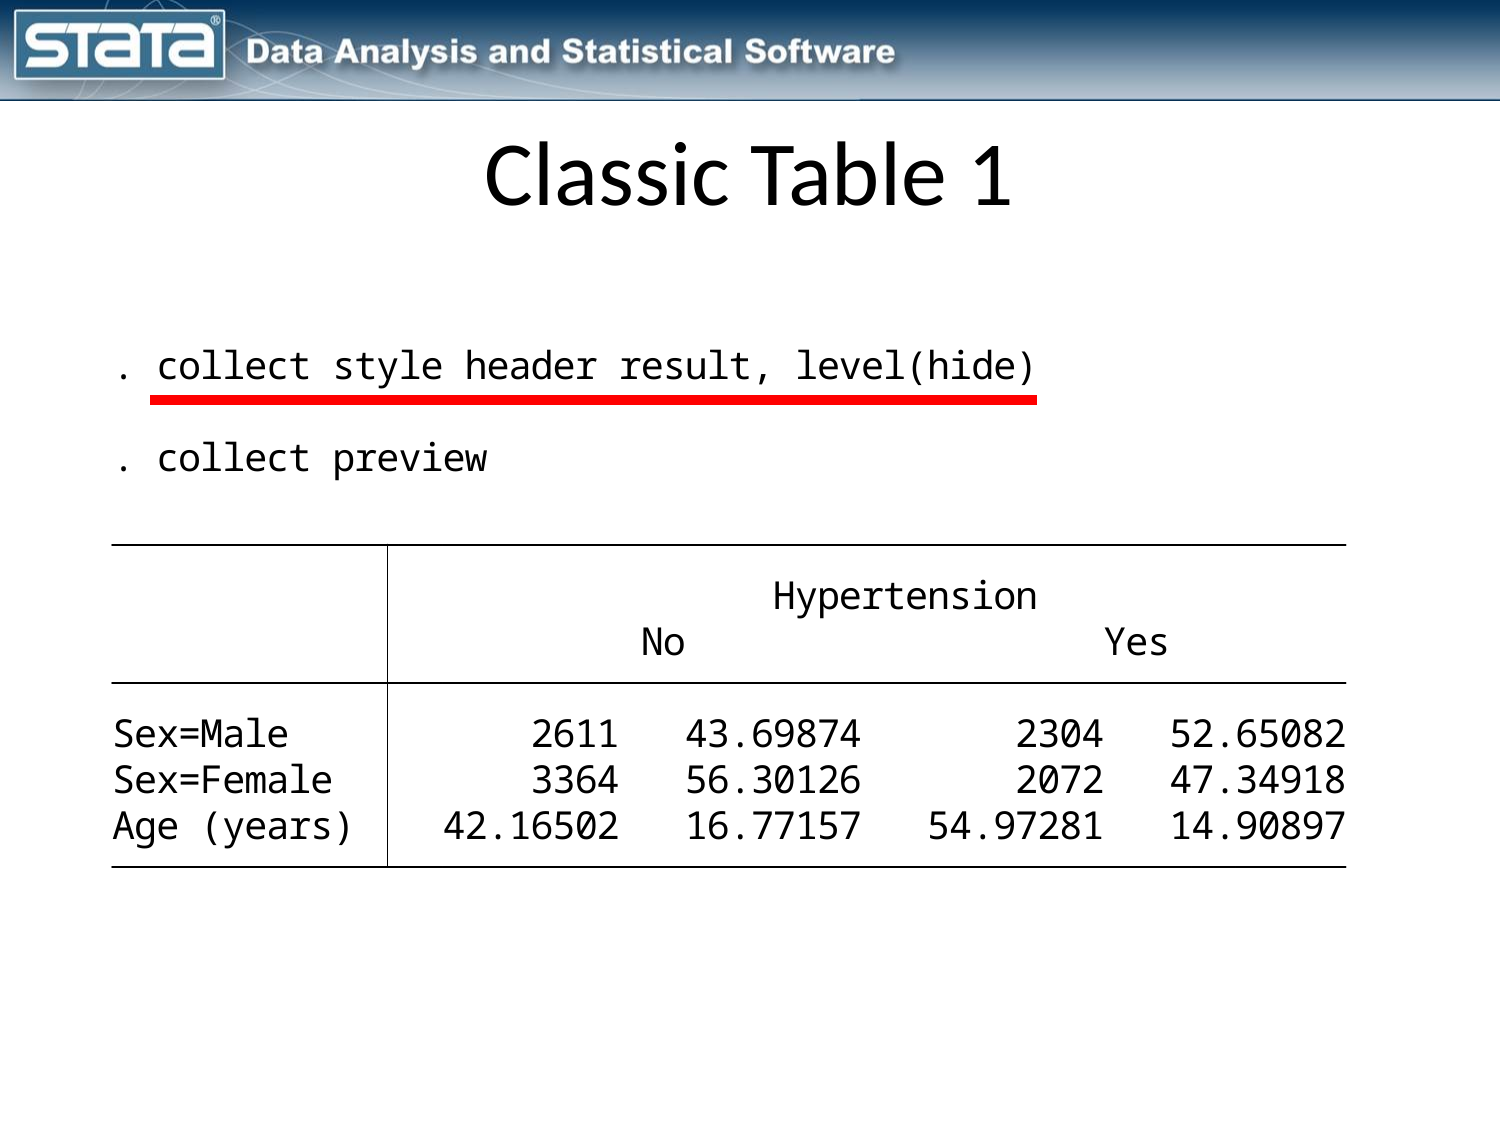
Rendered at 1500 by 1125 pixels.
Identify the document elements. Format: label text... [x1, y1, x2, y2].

title Classic Table 1 [0, 108, 1500, 238]
picture [93, 338, 1407, 891]
picture [0, 0, 1500, 102]
